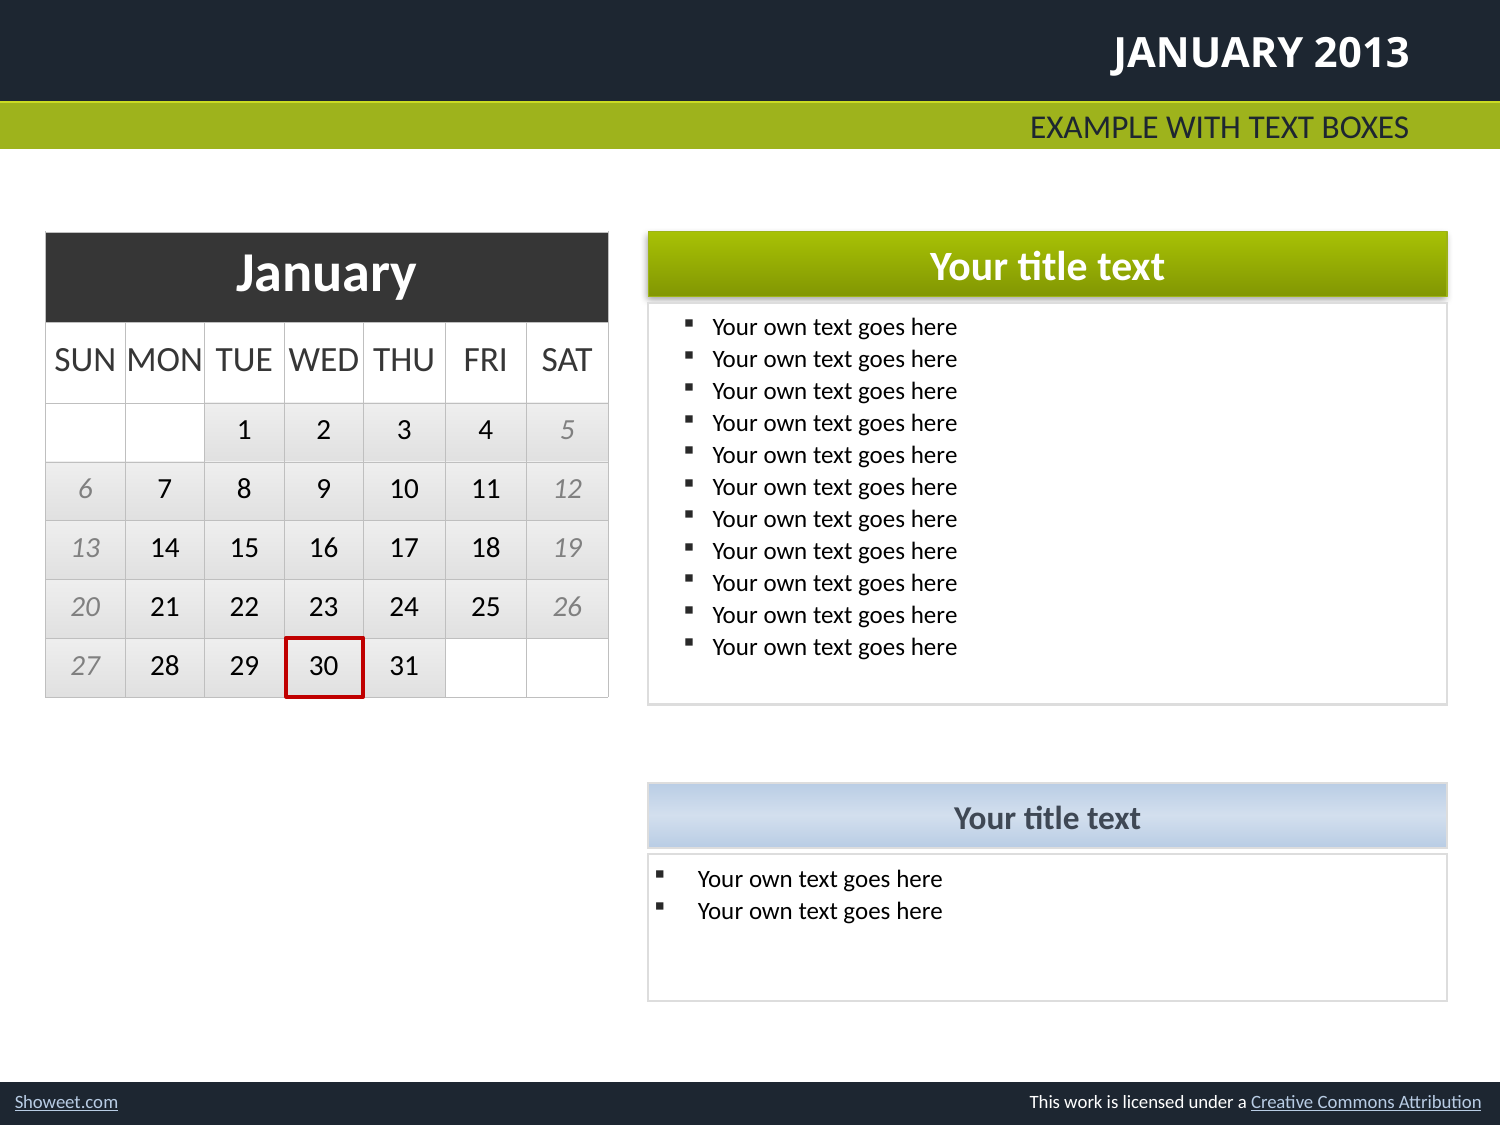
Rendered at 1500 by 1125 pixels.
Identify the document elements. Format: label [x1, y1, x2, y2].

table_cell [364, 580, 445, 638]
table_cell [527, 521, 608, 579]
table_cell [126, 323, 204, 403]
table_cell [527, 323, 608, 403]
text_box [648, 783, 1448, 1007]
table_cell [364, 404, 445, 462]
table_cell [446, 404, 526, 462]
table_cell [285, 323, 363, 403]
table_cell [205, 521, 284, 579]
table_cell [46, 639, 125, 697]
table_cell [364, 521, 445, 579]
table_cell [205, 323, 284, 403]
table_cell [527, 580, 608, 638]
table_cell [285, 404, 363, 462]
table_cell [285, 580, 363, 636]
table_cell [126, 463, 204, 520]
table_cell [527, 463, 608, 520]
table_cell [527, 404, 608, 462]
table_cell [446, 463, 526, 520]
table_cell [46, 463, 125, 520]
table_cell [46, 323, 125, 403]
table_cell [46, 580, 125, 638]
table_cell [365, 639, 445, 697]
table_cell [205, 404, 284, 462]
table_cell [46, 521, 125, 579]
table_cell [364, 323, 445, 403]
table_cell [205, 463, 284, 520]
text_box [648, 231, 1448, 297]
table_cell [126, 521, 204, 579]
table_cell [364, 463, 445, 520]
table_cell [527, 639, 608, 697]
table_cell [446, 521, 526, 579]
table_cell [446, 639, 526, 697]
text_box [648, 302, 1447, 705]
table_cell [205, 639, 284, 697]
title [478, 0, 1425, 102]
table_cell [126, 639, 204, 697]
table_cell [205, 580, 284, 638]
text_box [284, 636, 365, 699]
table_cell [126, 404, 204, 462]
table_cell [126, 580, 204, 638]
table_cell [446, 580, 526, 638]
table_cell [46, 404, 125, 462]
table_cell [285, 521, 363, 579]
table_cell [446, 323, 526, 403]
subtitle [478, 102, 1425, 149]
table_header [46, 233, 608, 322]
table_cell [285, 463, 363, 520]
